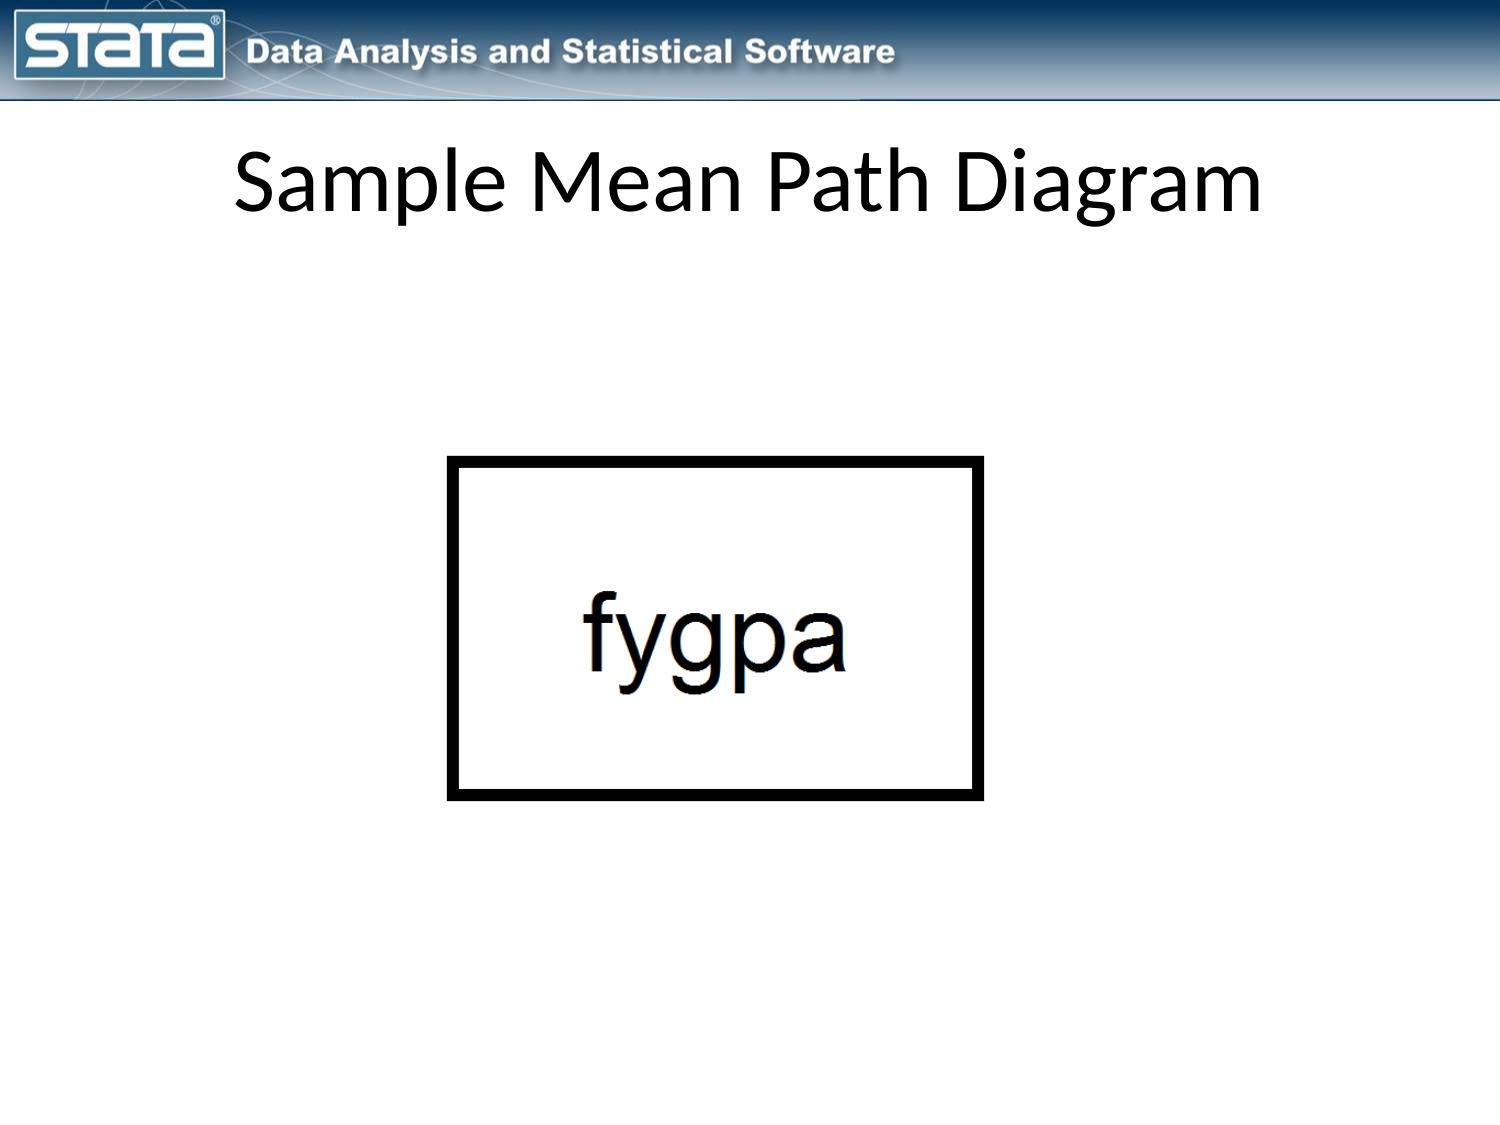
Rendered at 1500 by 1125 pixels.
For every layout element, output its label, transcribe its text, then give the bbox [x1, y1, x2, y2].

picture [0, 0, 1500, 101]
title Sample Mean Path Diagram [75, 112, 1425, 238]
picture [424, 424, 1029, 866]
